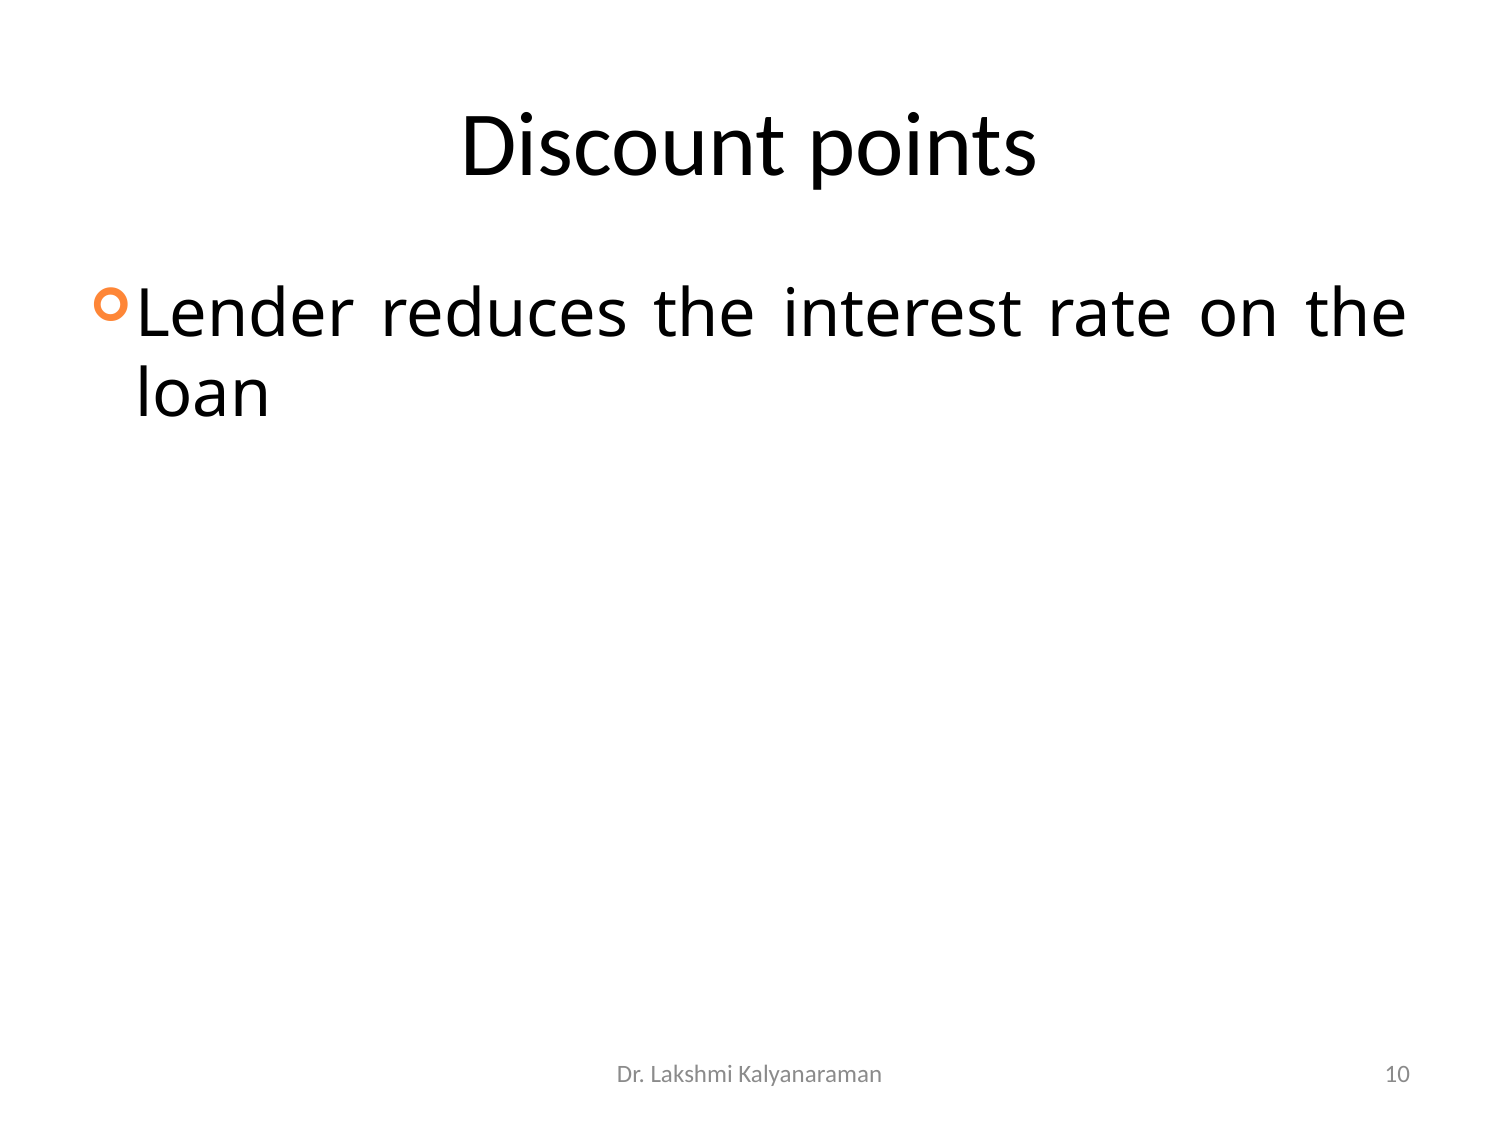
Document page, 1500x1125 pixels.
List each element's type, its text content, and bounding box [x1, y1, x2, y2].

title Discount points [75, 45, 1425, 233]
list Lender reduces the interest rate on the loan [75, 262, 1425, 1005]
footer Dr. Lakshmi Kalyanaraman [512, 1042, 988, 1103]
slide_number 10 [1074, 1042, 1425, 1103]
